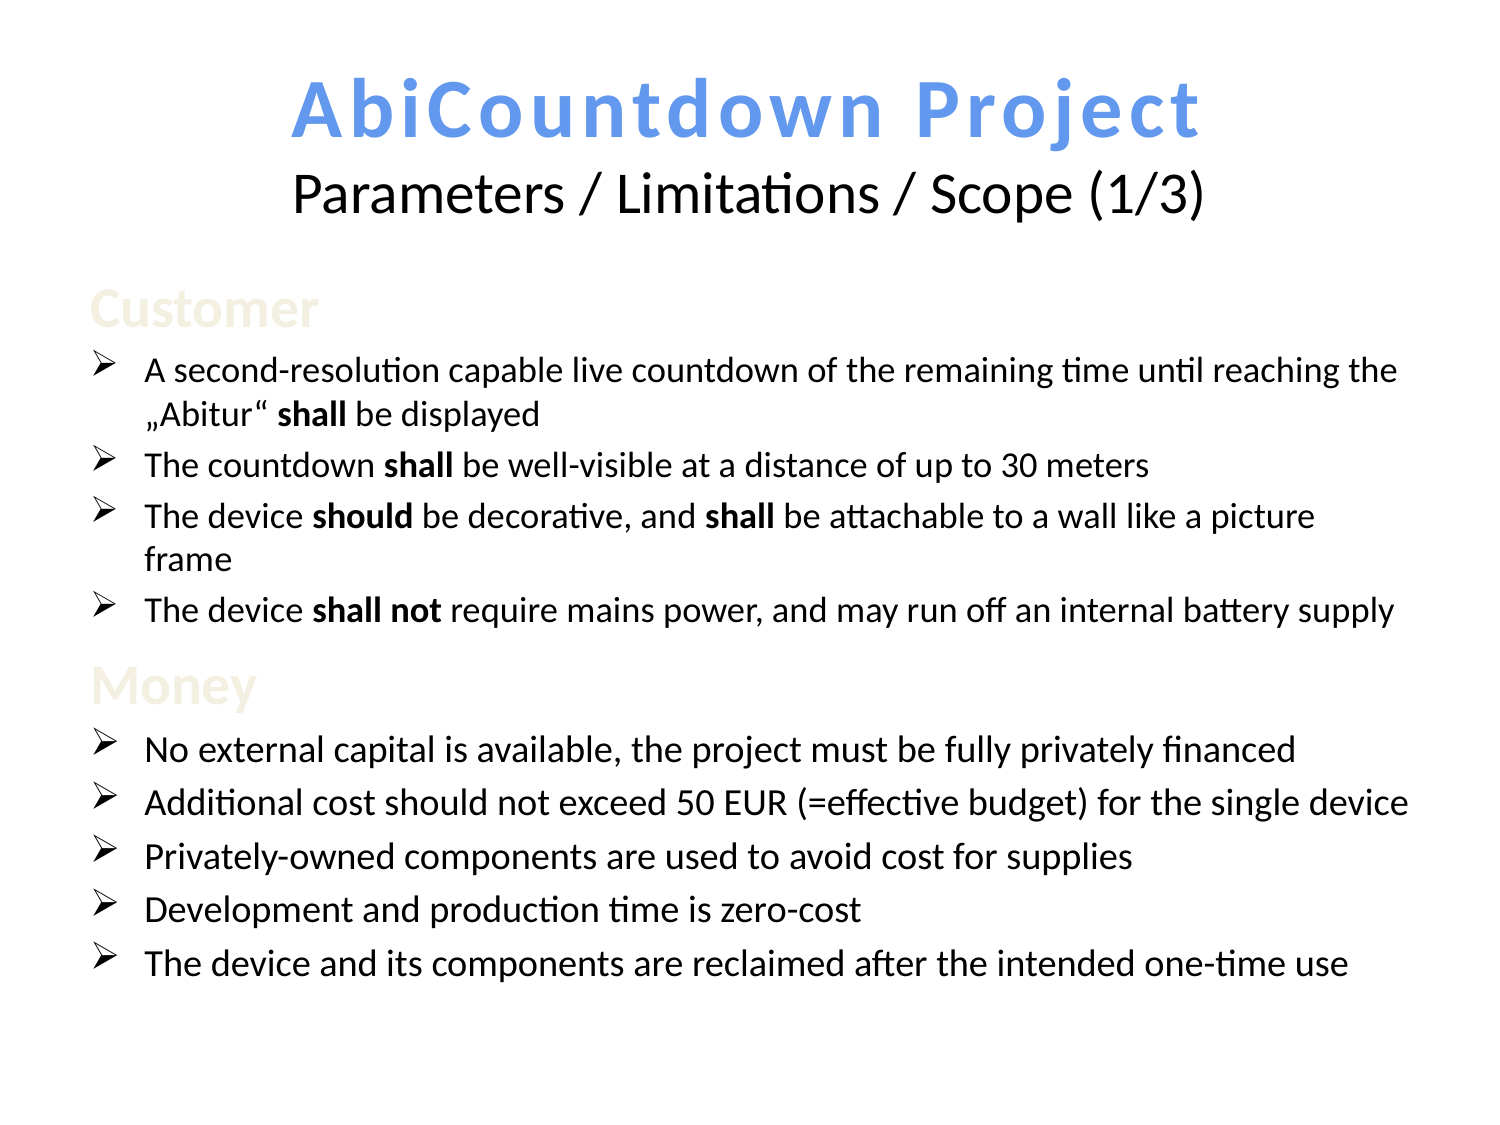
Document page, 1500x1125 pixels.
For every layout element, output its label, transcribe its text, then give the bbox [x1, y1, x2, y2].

list Customer A second-resolution capable live countdown of the remaining time until reaching the „Abitur“ shall be displayed The countdown shall be well-visible at a distance of up to 30 meters The device should be decorative, and shall be attachable to a wall like a picture frame The device shall not require mains power, and may run off an internal battery supply Money No external capital is available, the project must be fully privately financed Additional cost should not exceed 50 EUR (=effective budget) for the single device Privately-owned components are used to avoid cost for supplies Development and production time is zero-cost The device and its components are reclaimed after the intended one-time use [75, 262, 1425, 1005]
title AbiCountdown Project Parameters / Limitations / Scope (1/3) [75, 45, 1425, 233]
